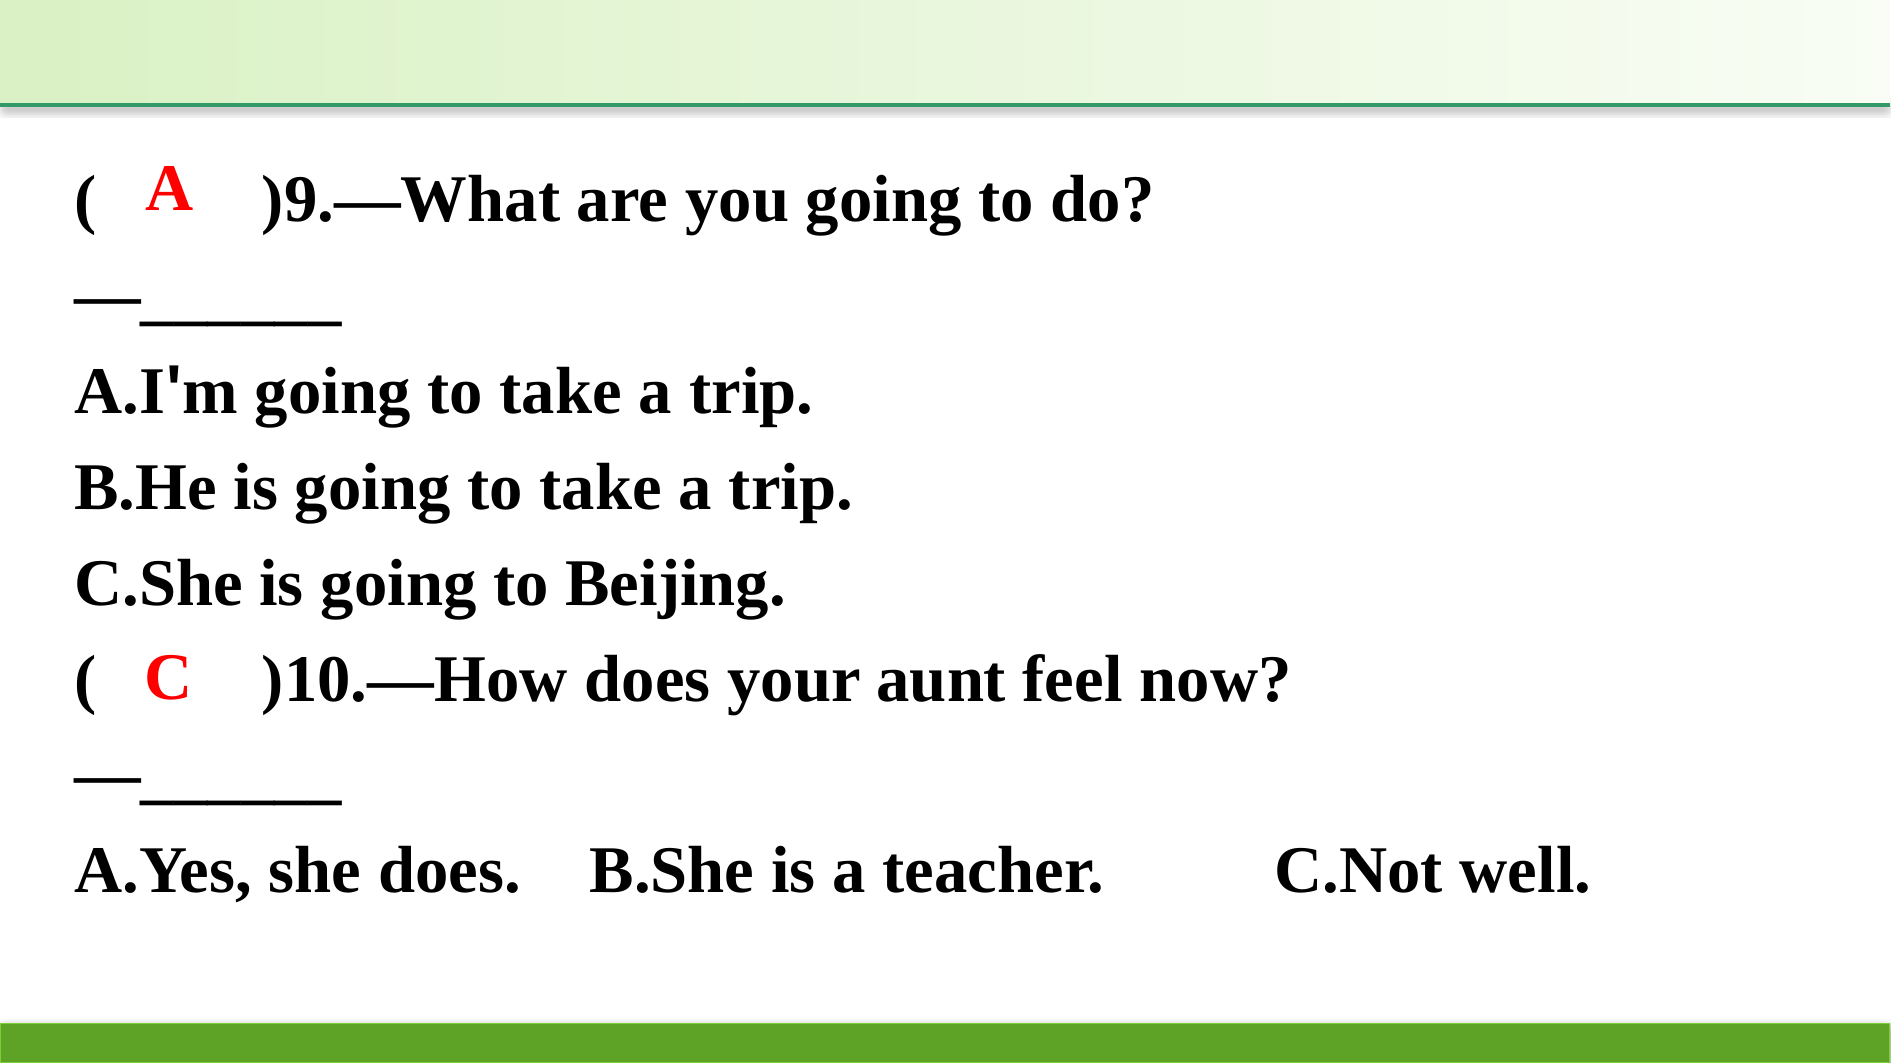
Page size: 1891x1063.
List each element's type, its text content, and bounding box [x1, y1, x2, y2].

text_box C [129, 625, 208, 721]
text_box ( )9.—What are you going to do? —______ A.I'm going to take a trip. B.He is going to take a trip. C.She is going to Beijing. ( )10.—How does your aunt feel now? —______ A.Yes, she does. B.She is a teacher. C.Not well. [59, 131, 1833, 914]
text_box A [130, 136, 209, 232]
